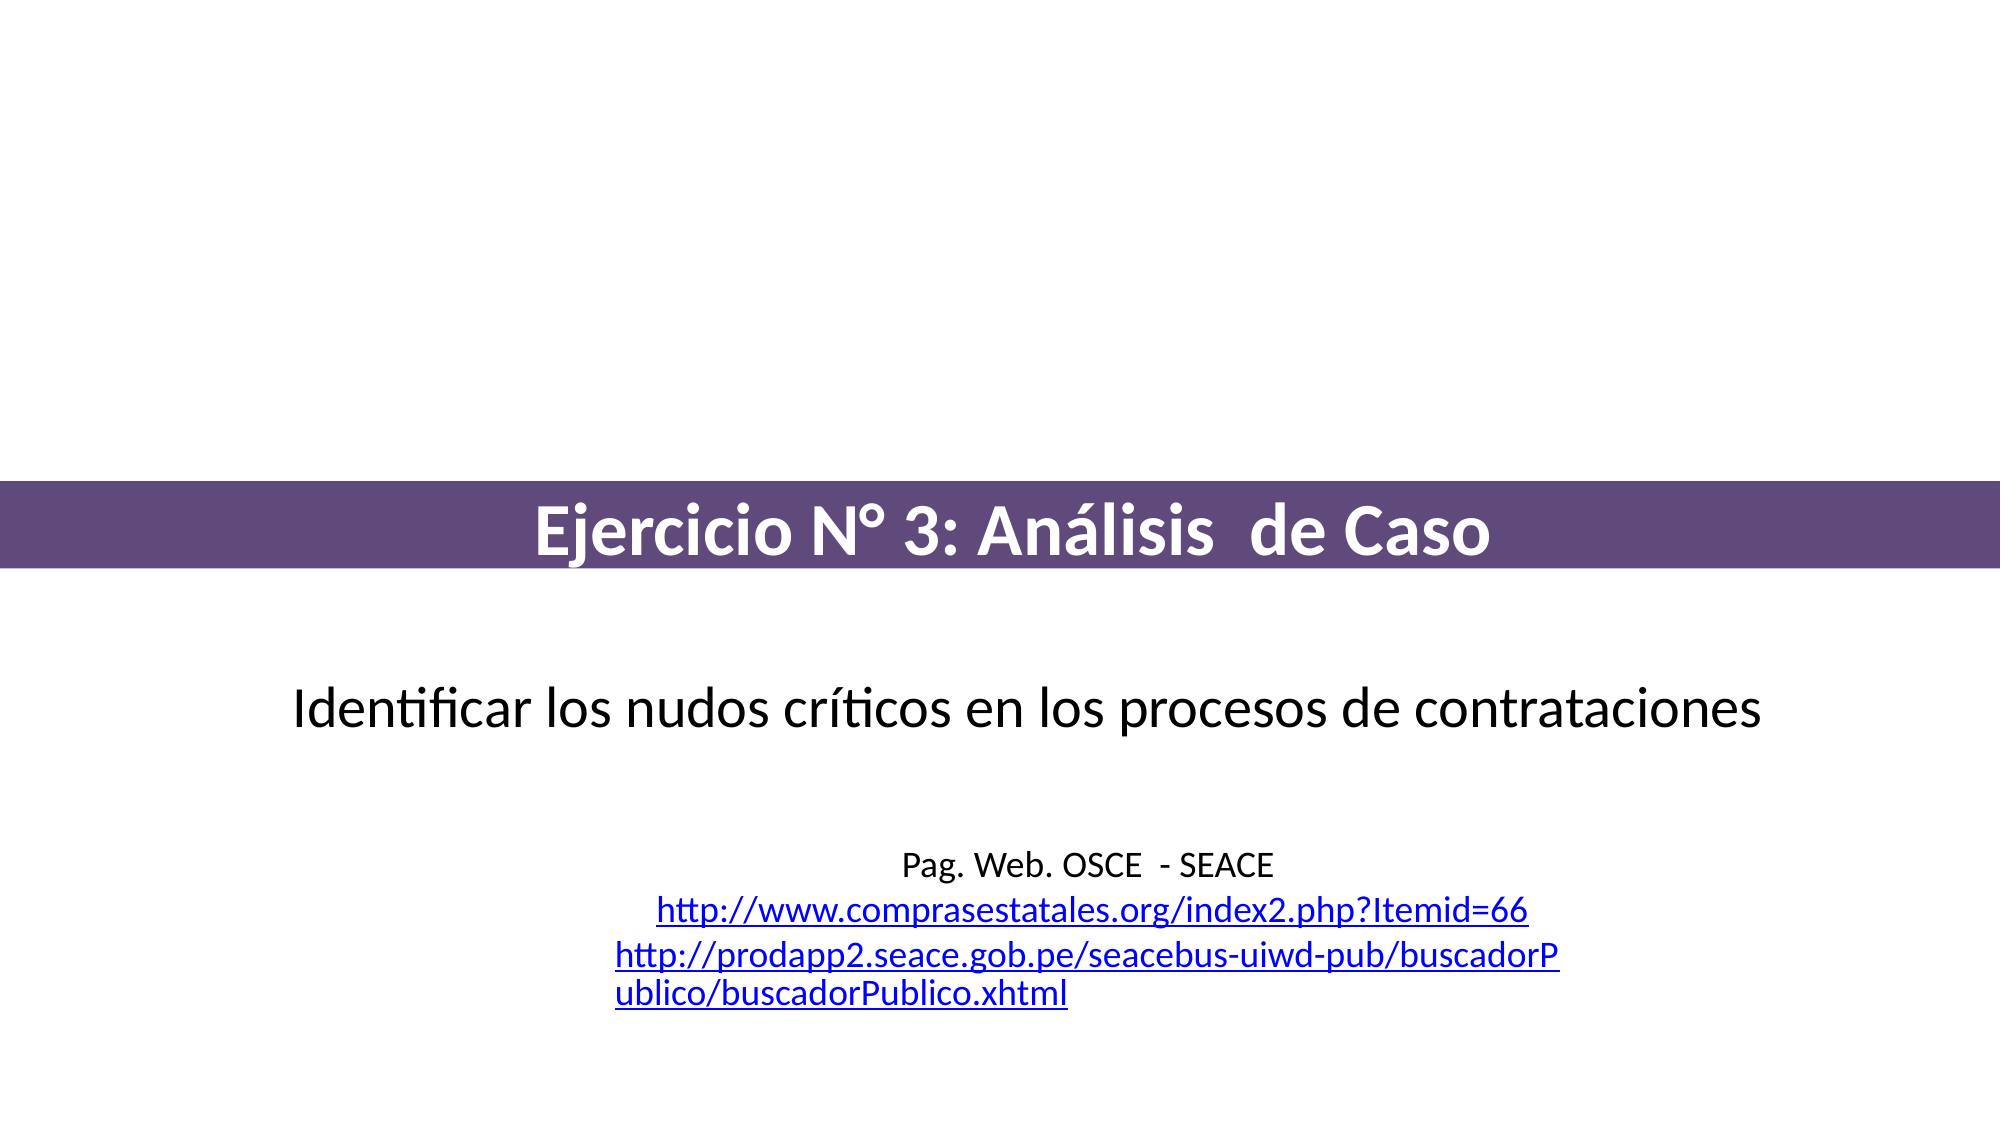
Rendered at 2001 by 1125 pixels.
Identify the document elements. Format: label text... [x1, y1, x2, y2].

text_box Ejercicio N° 3: Análisis de Caso [424, 473, 1604, 578]
text_box [1604, 481, 2000, 569]
text_box [0, 481, 424, 569]
text_box Identificar los nudos críticos en los procesos de contrataciones [175, 662, 1881, 887]
text_box Pag. Web. OSCE - SEACE http://www.comprasestatales.org/index2.php?Itemid=66 http://prodapp2.seace.gob.pe/seacebus-uiwd-pub/buscadorPublico/buscadorPublico.xhtml [600, 832, 1586, 1028]
